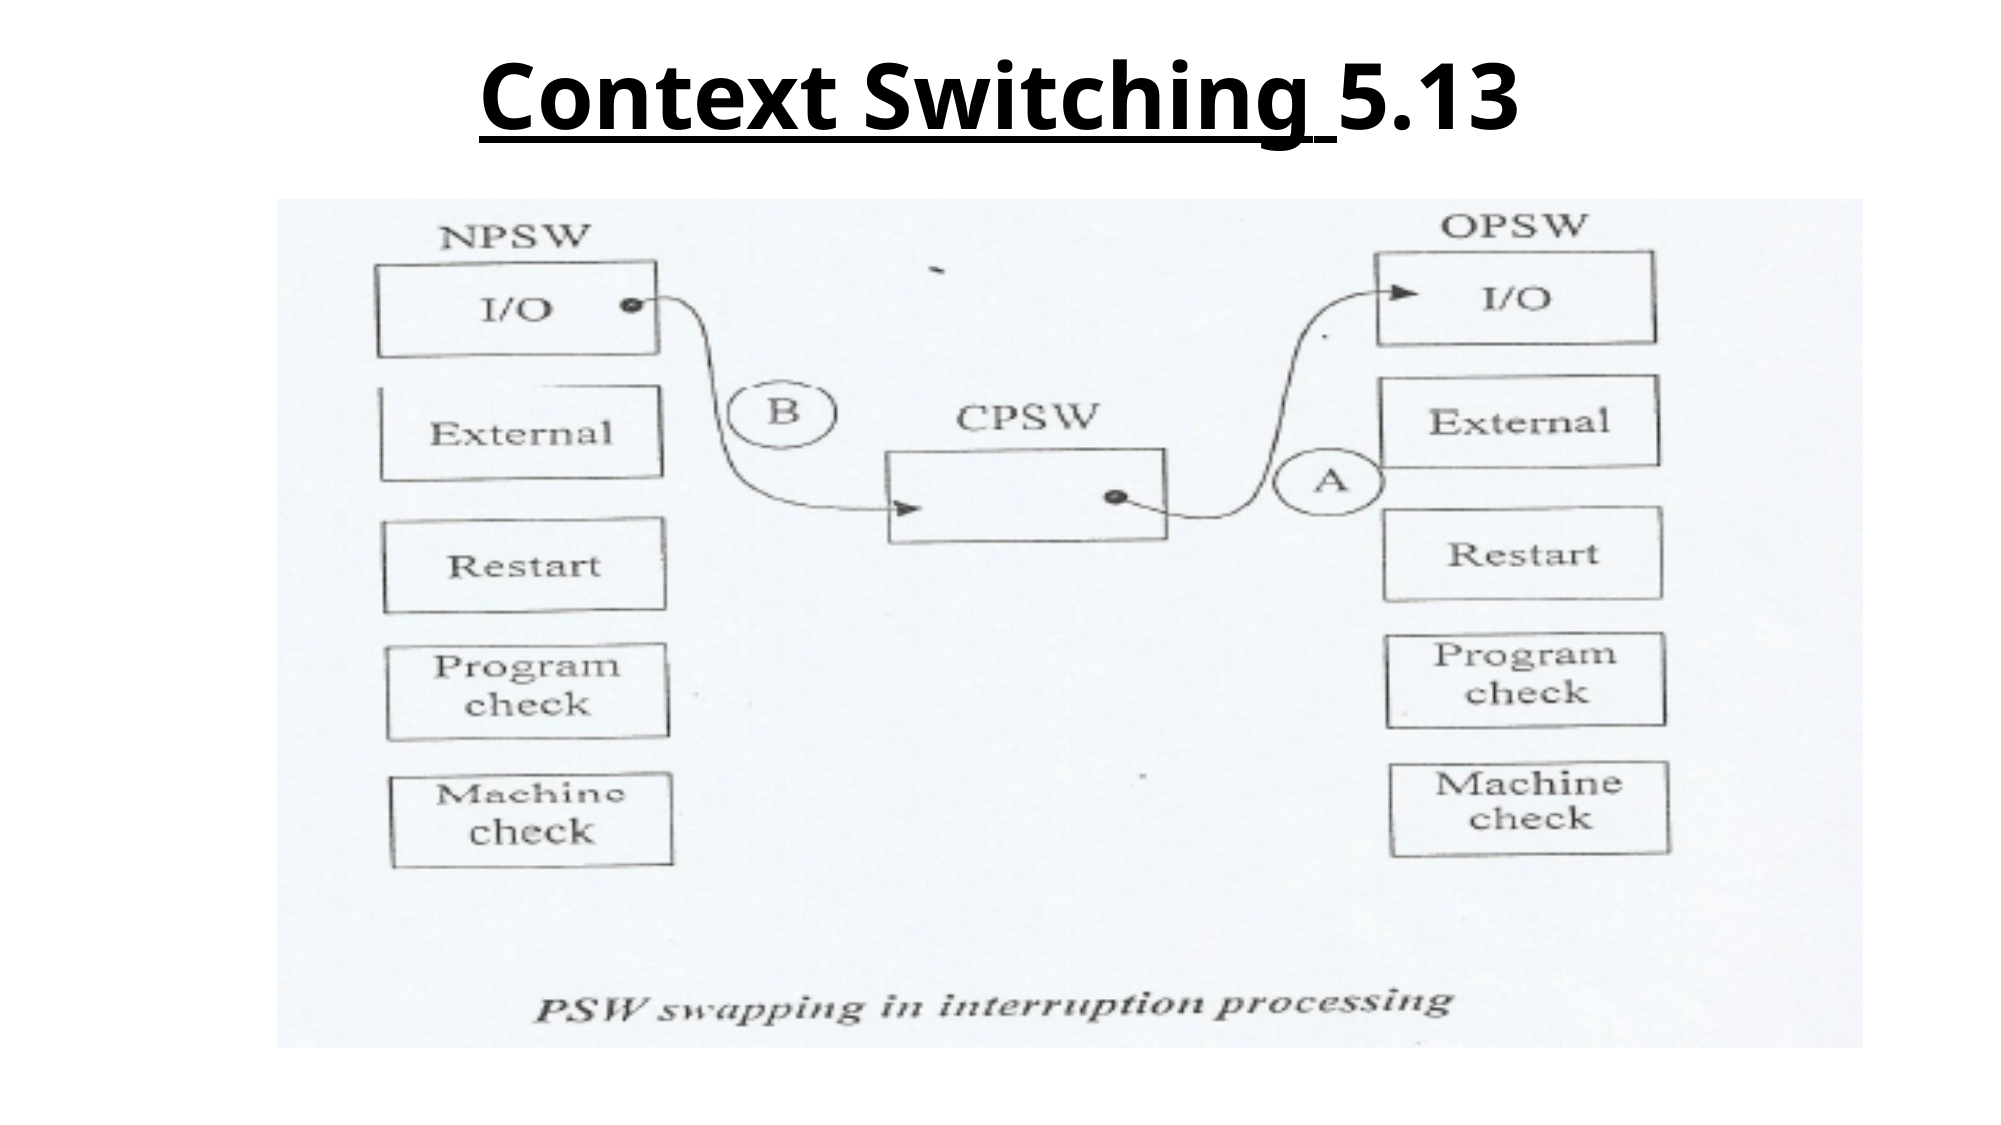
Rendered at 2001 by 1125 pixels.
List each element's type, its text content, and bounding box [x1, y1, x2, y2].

title Context Switching 5.13 [137, 76, 1863, 173]
text_box [0, 0, 2000, 75]
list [277, 199, 1863, 1048]
